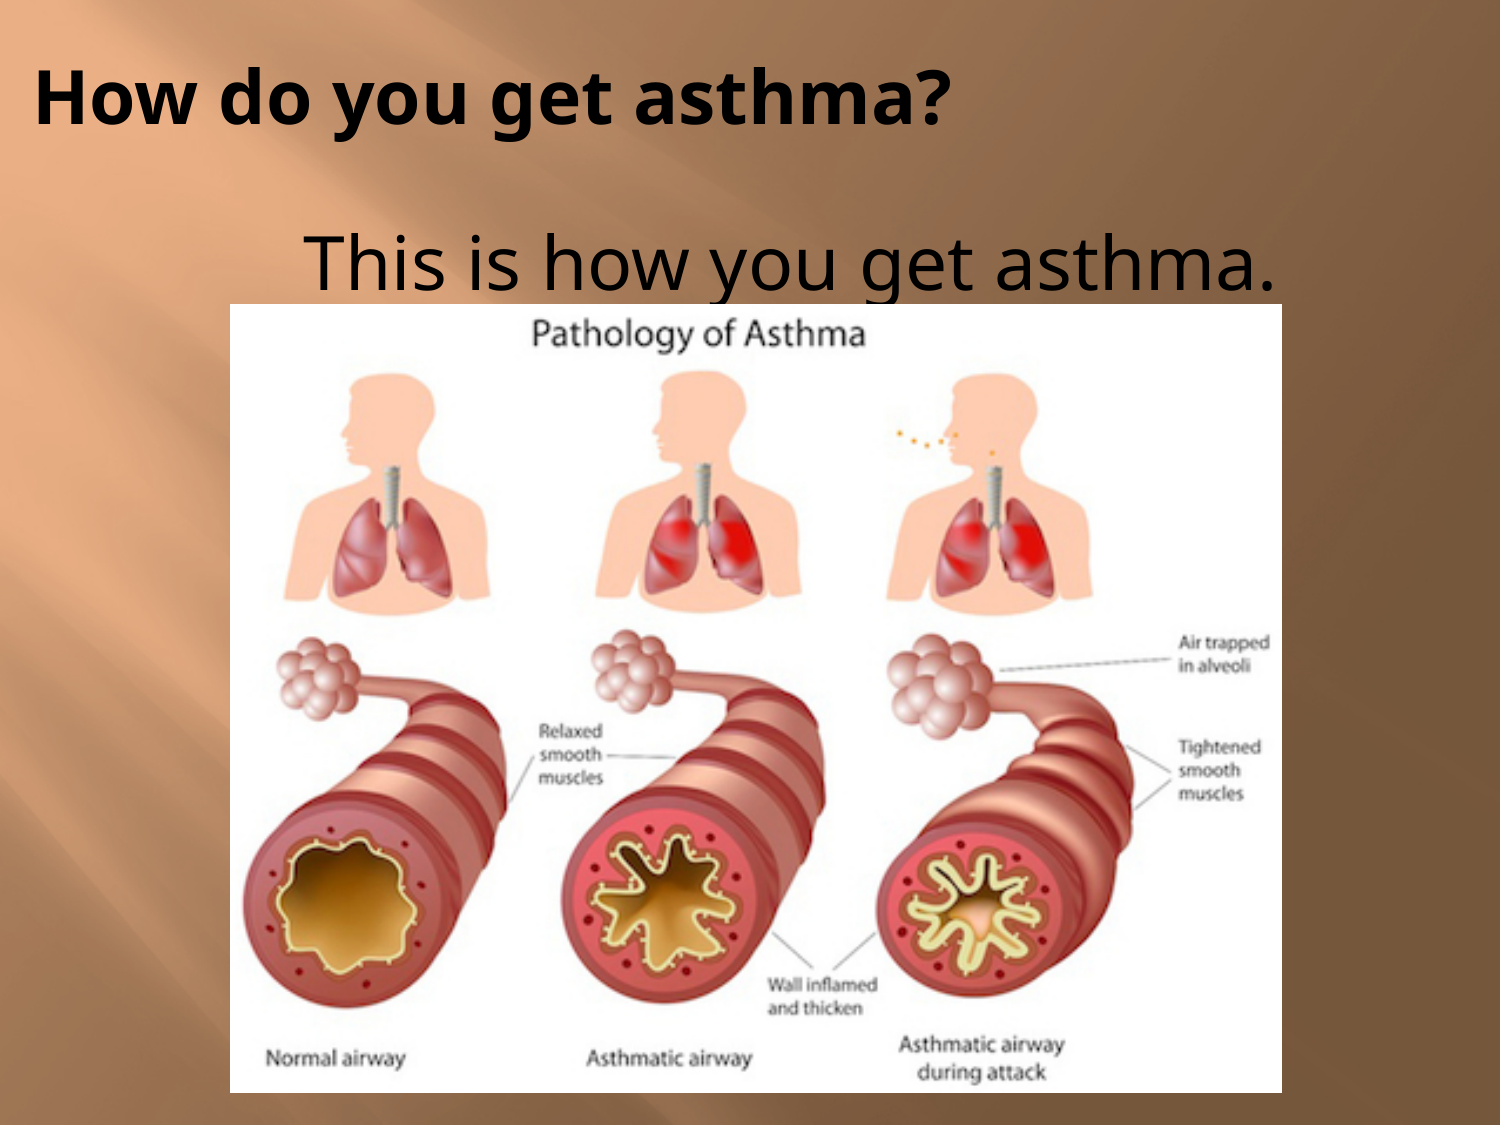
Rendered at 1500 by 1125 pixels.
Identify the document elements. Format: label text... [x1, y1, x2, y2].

title How do you get asthma? [17, 0, 1447, 189]
text_box This is how you get asthma. [289, 208, 1353, 313]
picture [229, 303, 1282, 1093]
